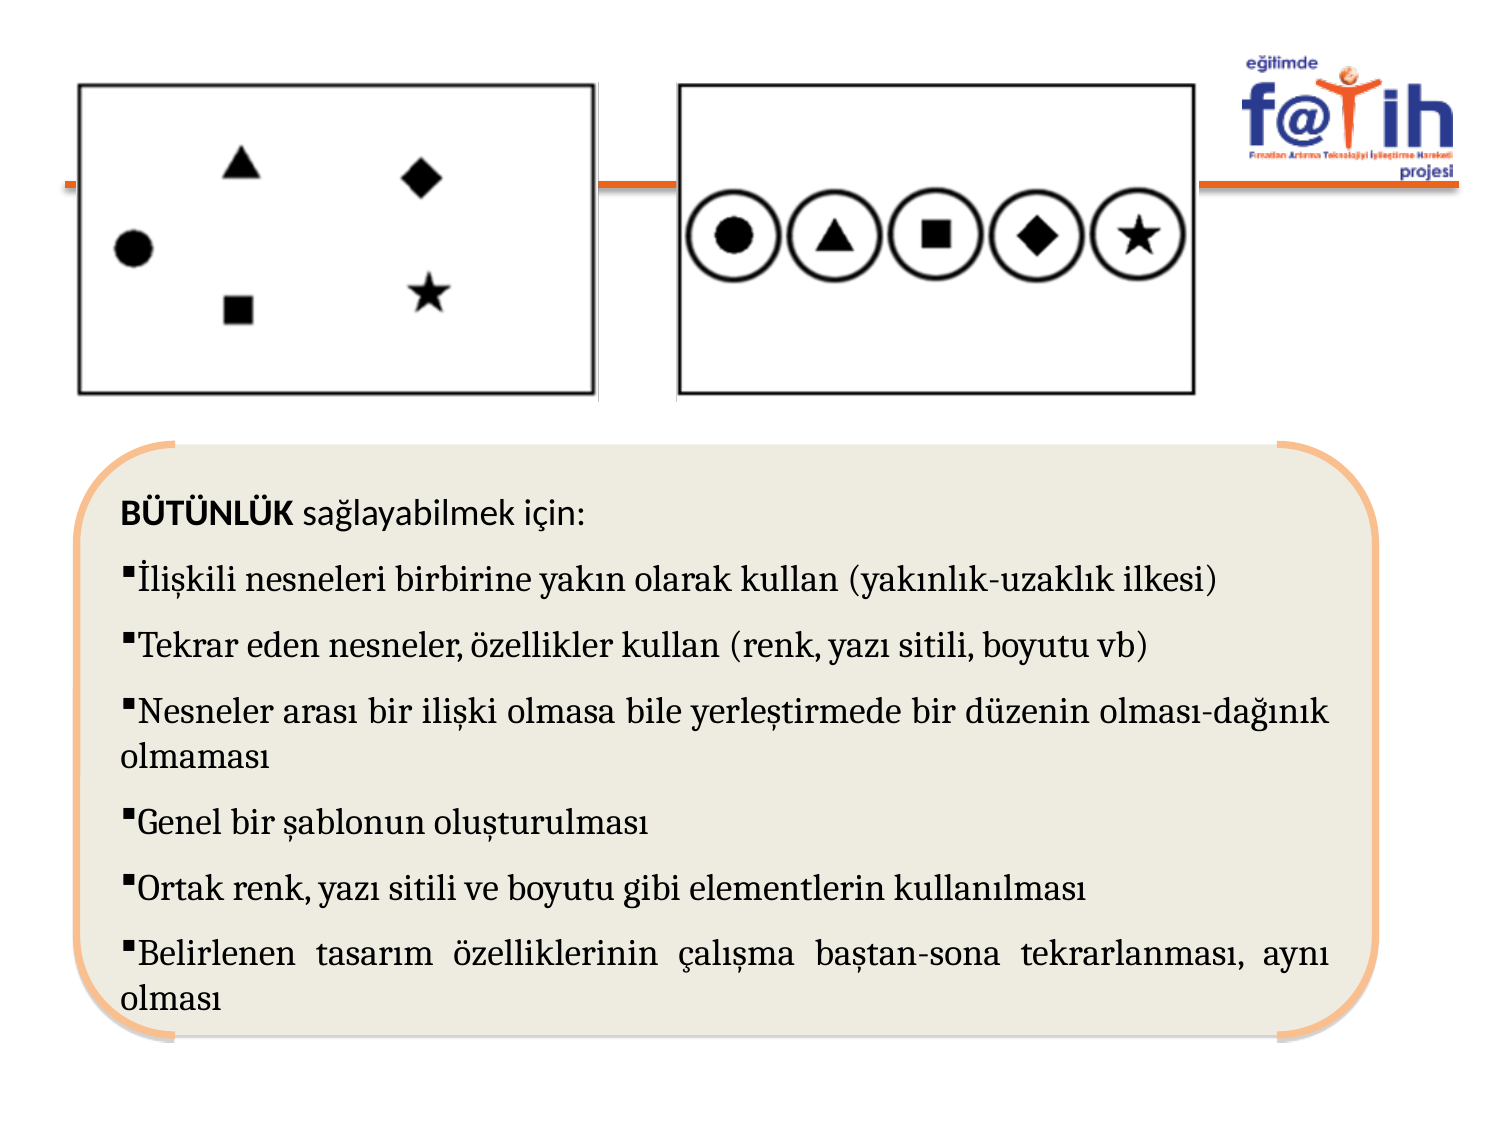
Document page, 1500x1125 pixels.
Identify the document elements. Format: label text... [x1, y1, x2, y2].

picture [1242, 54, 1453, 182]
text_box BÜTÜNLÜK sağlayabilmek için: İlişkili nesneleri birbirine yakın olarak kullan (yakınlık-uzaklık ilkesi) Tekrar eden nesneler, özellikler kullan (renk, yazı sitili, boyutu vb) Nesneler arası bir ilişki olmasa bile yerleştirmede bir düzenin olması-dağınık olmaması Genel bir şablonun oluşturulması Ortak renk, yazı sitili ve boyutu gibi elementlerin kullanılması Belirlenen tasarım özelliklerinin çalışma baştan-sona tekrarlanması, aynı olması [76, 444, 1376, 1036]
picture [76, 82, 1200, 403]
